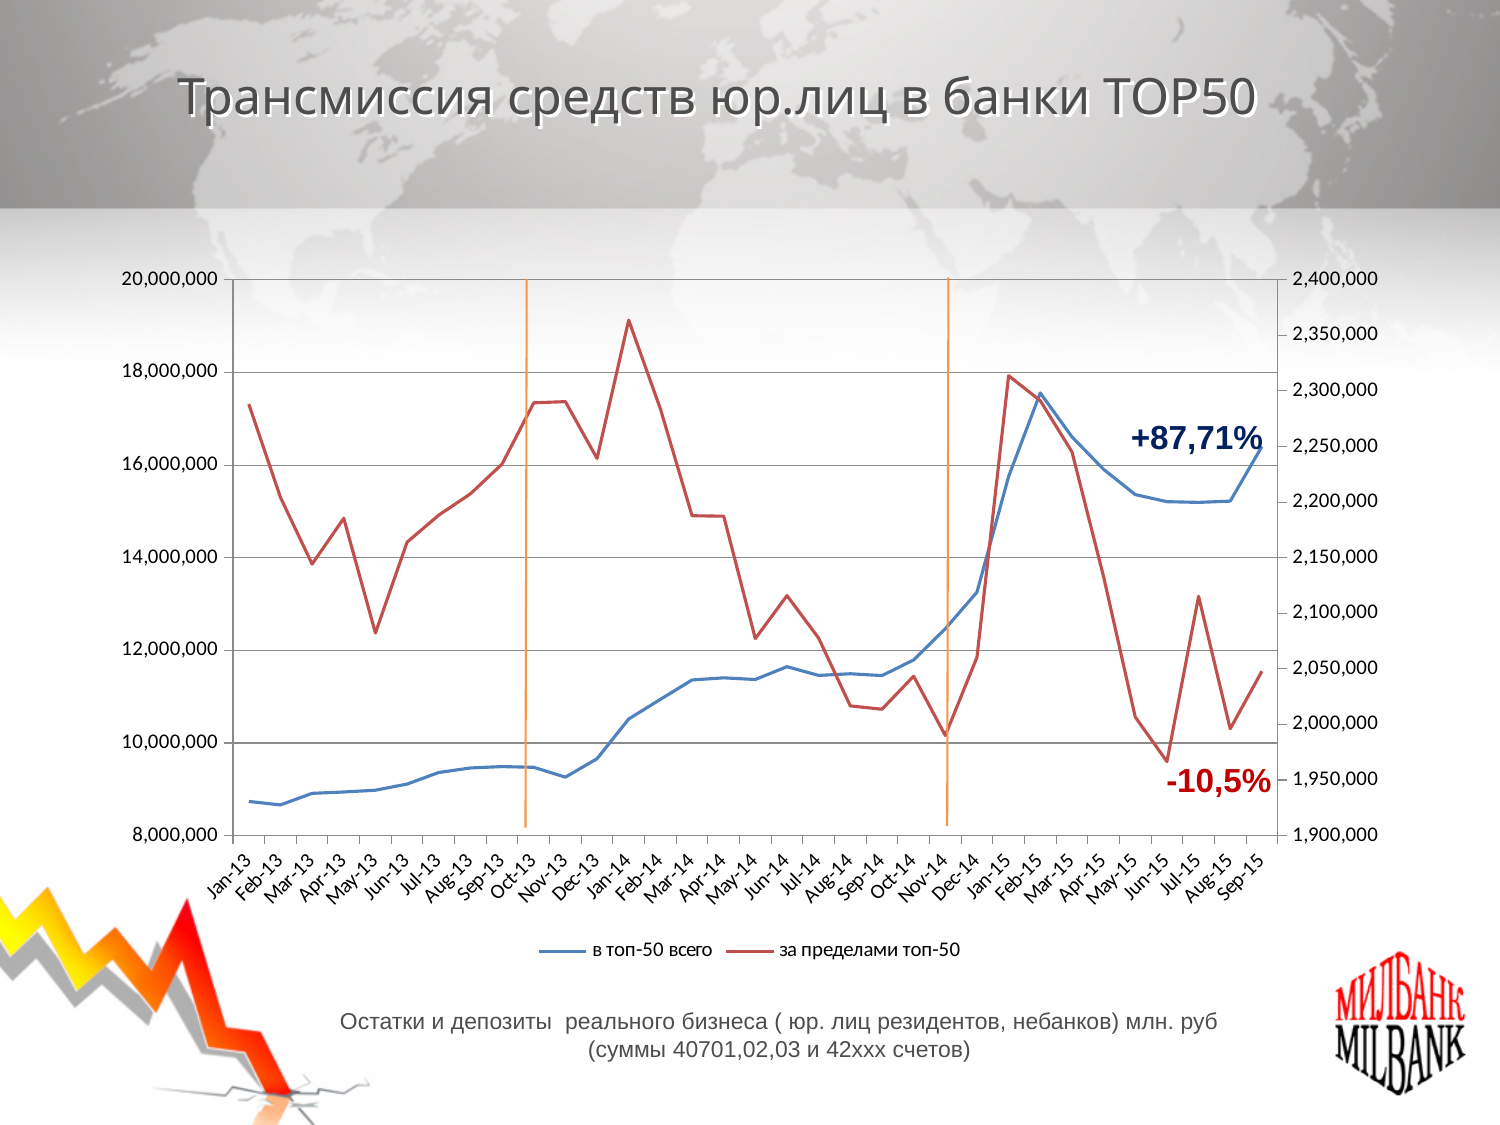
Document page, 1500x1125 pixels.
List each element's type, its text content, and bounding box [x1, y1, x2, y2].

picture [0, 0, 1500, 1125]
text_box Остатки и депозиты реального бизнеса ( юр. лиц резидентов, небанков) млн. руб (суммы 40701,02,03 и 42ххх счетов) [301, 999, 1258, 1070]
chart [95, 255, 1405, 968]
title Трансмиссия средств юр.лиц в банки ТОР50 [162, 35, 1363, 154]
